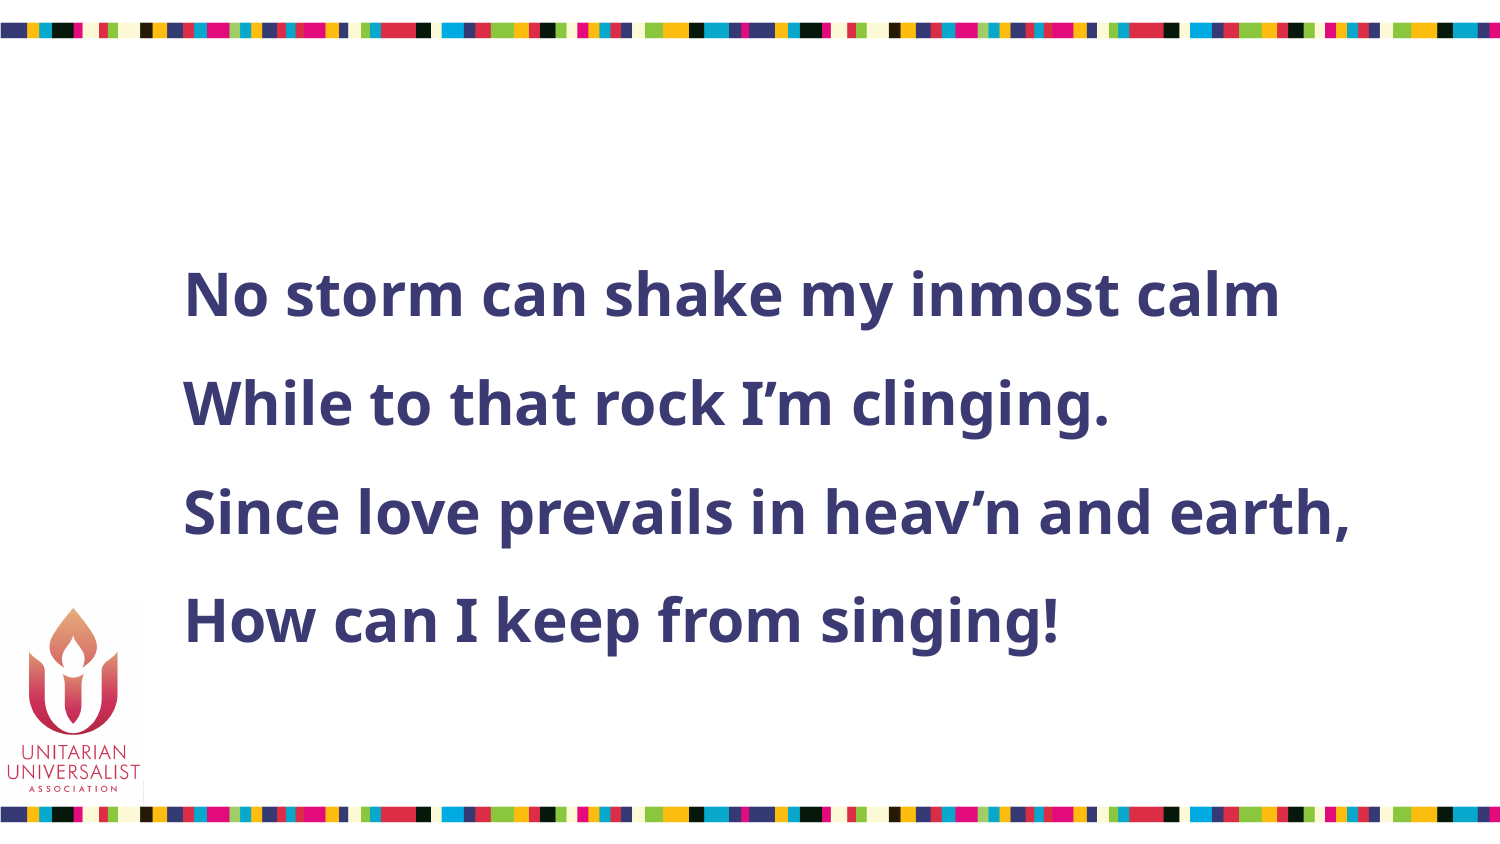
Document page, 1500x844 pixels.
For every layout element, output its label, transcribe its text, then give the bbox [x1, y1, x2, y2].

picture [0, 22, 1500, 40]
picture [0, 600, 1500, 824]
text_box No storm can shake my inmost calm While to that rock I’m clinging. Since love prevails in heav’n and earth, How can I keep from singing! [168, 205, 1378, 670]
